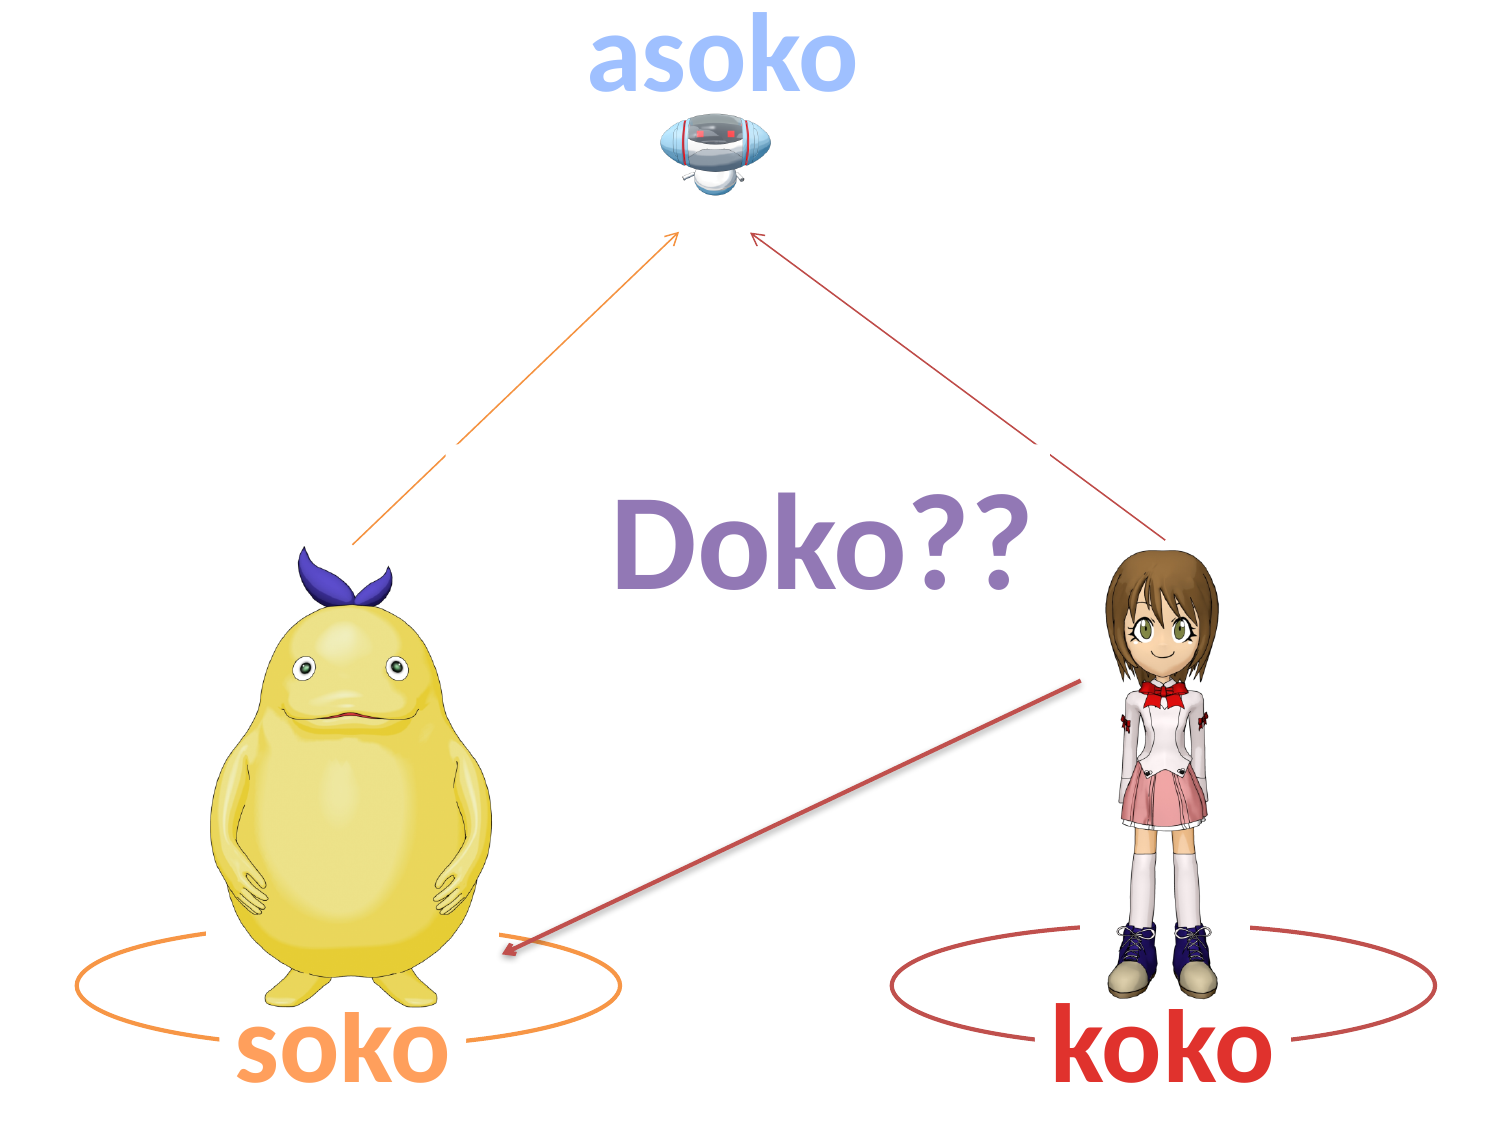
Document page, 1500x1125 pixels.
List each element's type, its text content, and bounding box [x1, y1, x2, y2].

text_box asoko [571, 0, 874, 122]
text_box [749, 232, 1166, 541]
text_box Doko?? [504, 444, 1050, 625]
picture [1080, 539, 1250, 1009]
text_box [889, 963, 1034, 1042]
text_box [501, 680, 1081, 955]
text_box [74, 932, 219, 1042]
text_box [467, 963, 623, 1043]
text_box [352, 231, 680, 545]
text_box soko [219, 1020, 467, 1113]
text_box koko [1034, 962, 1291, 1113]
picture [655, 111, 776, 197]
text_box [1256, 926, 1438, 1042]
picture [206, 544, 499, 1012]
